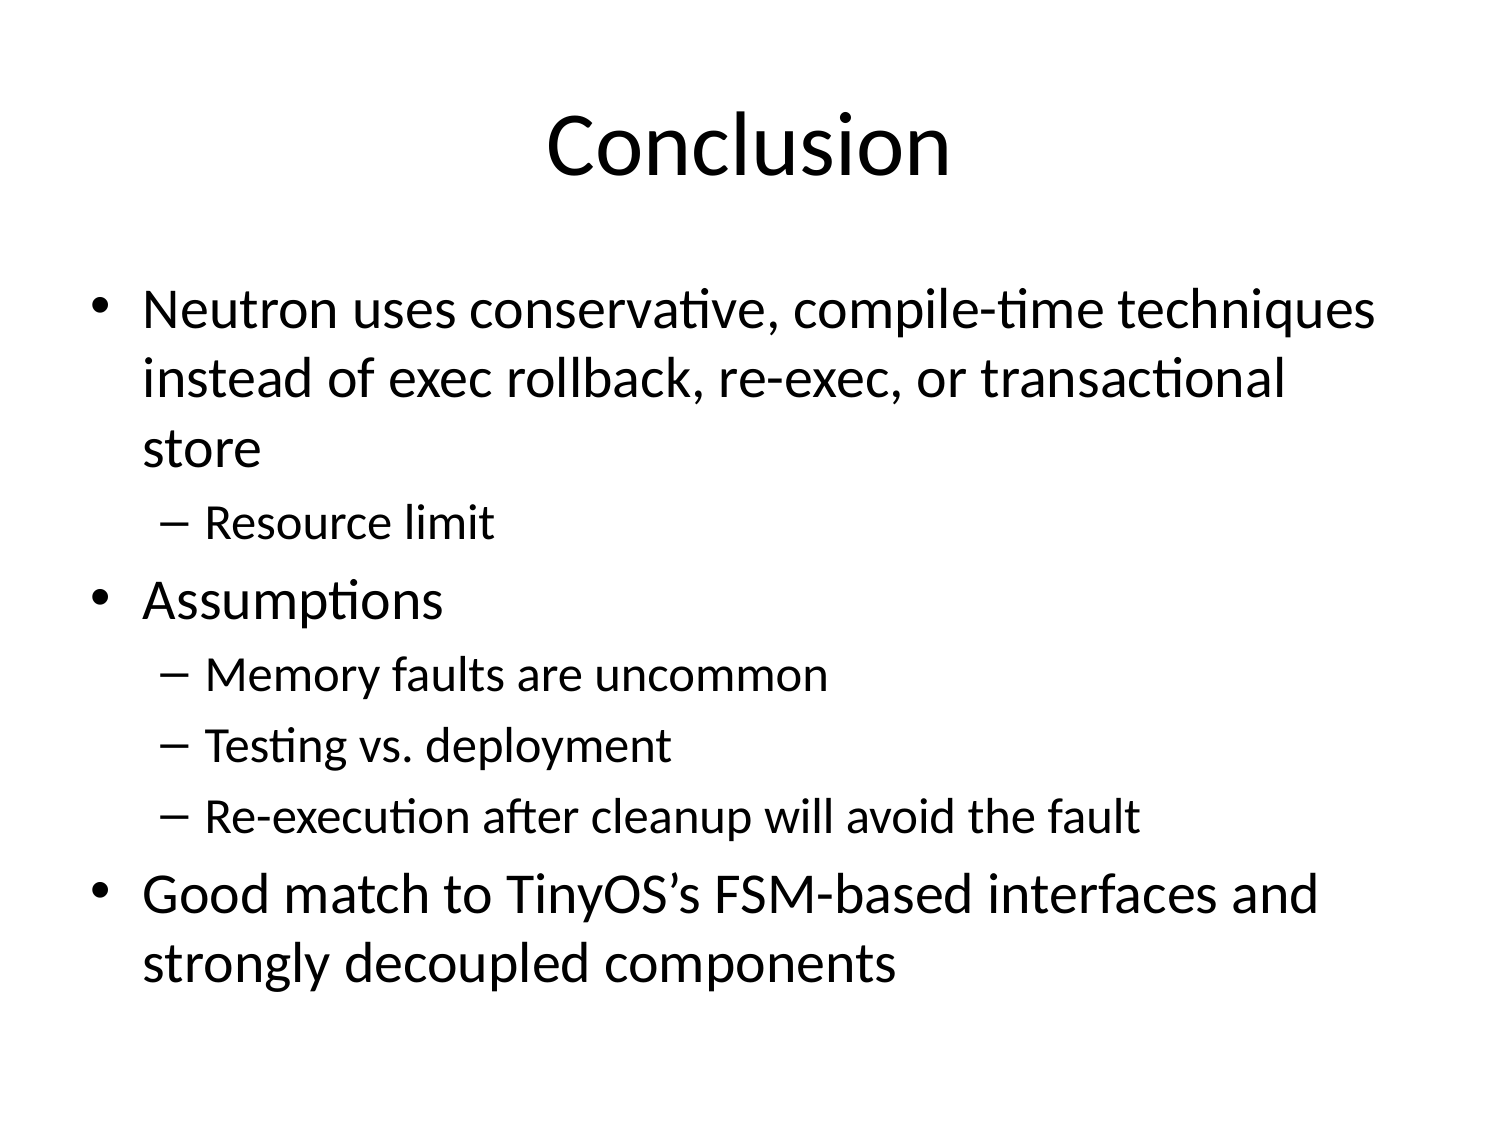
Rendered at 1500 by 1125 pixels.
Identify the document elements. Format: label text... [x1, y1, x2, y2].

title Conclusion [75, 45, 1425, 233]
list Neutron uses conservative, compile-time techniques instead of exec rollback, re-exec, or transactional store Resource limit Assumptions Memory faults are uncommon Testing vs. deployment Re-execution after cleanup will avoid the fault Good match to TinyOS’s FSM-based interfaces and strongly decoupled components [75, 262, 1425, 1005]
